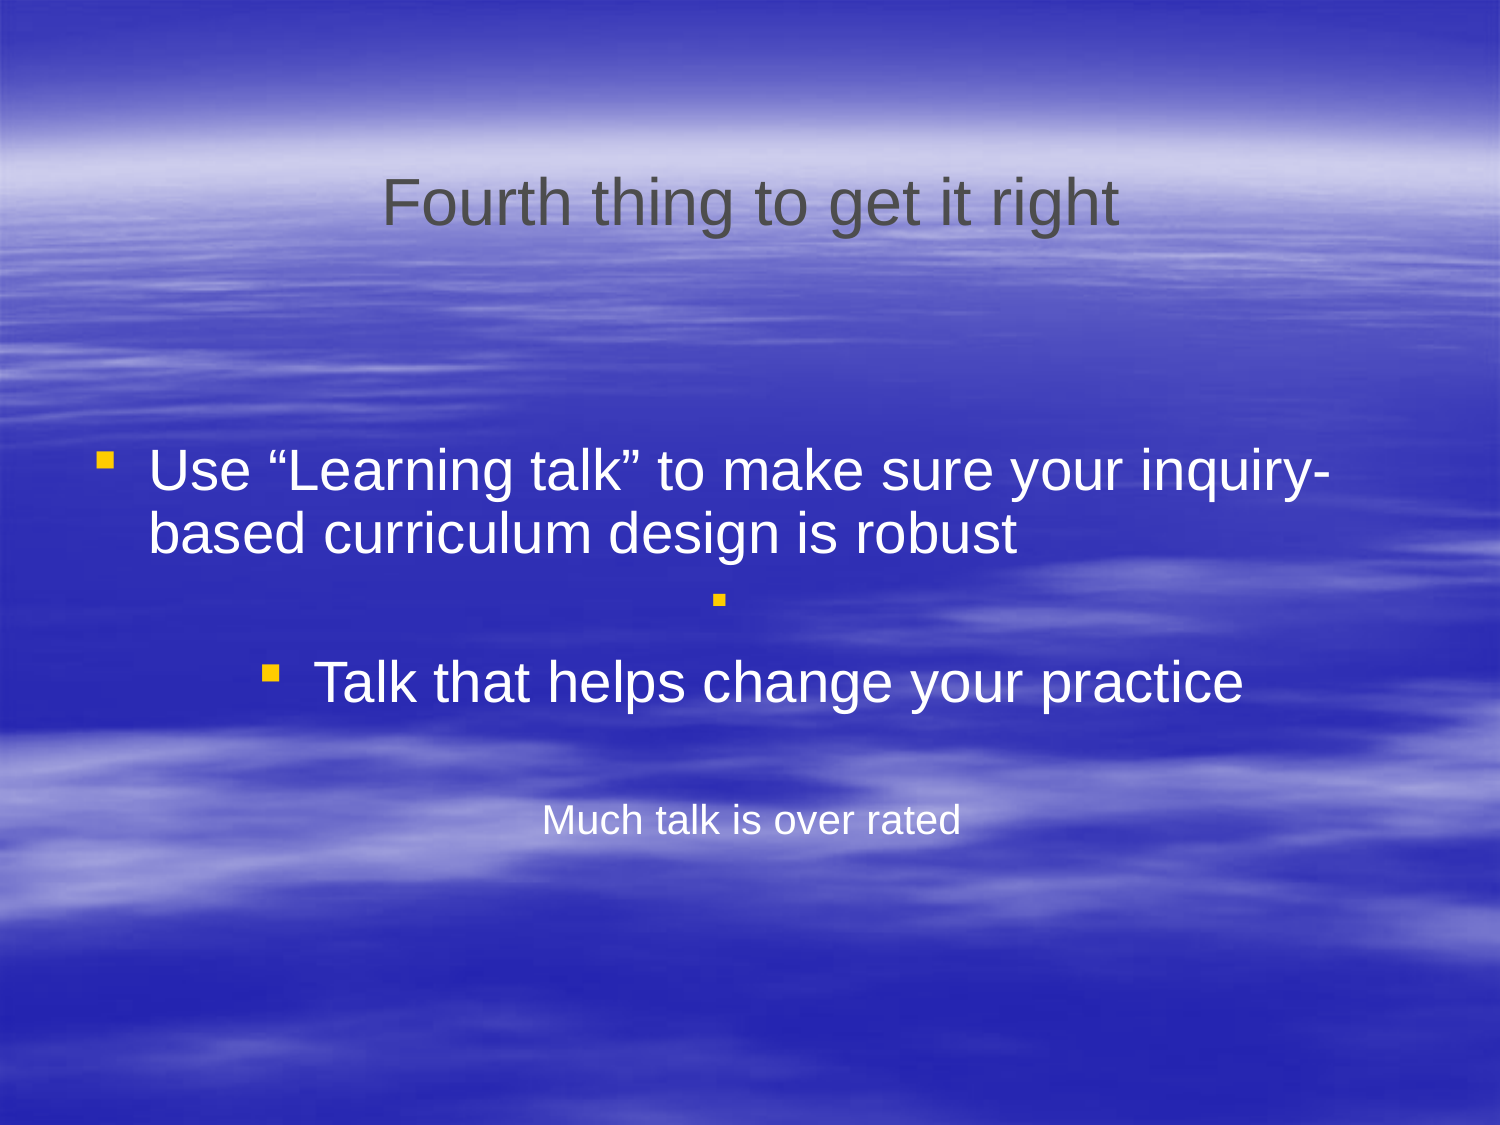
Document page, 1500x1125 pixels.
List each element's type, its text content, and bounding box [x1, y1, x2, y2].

list Use “Learning talk” to make sure your inquiry-based curriculum design is robust Talk that helps change your practice Much talk is over rated [76, 432, 1428, 1082]
title Fourth thing to get it right [52, 89, 1450, 308]
